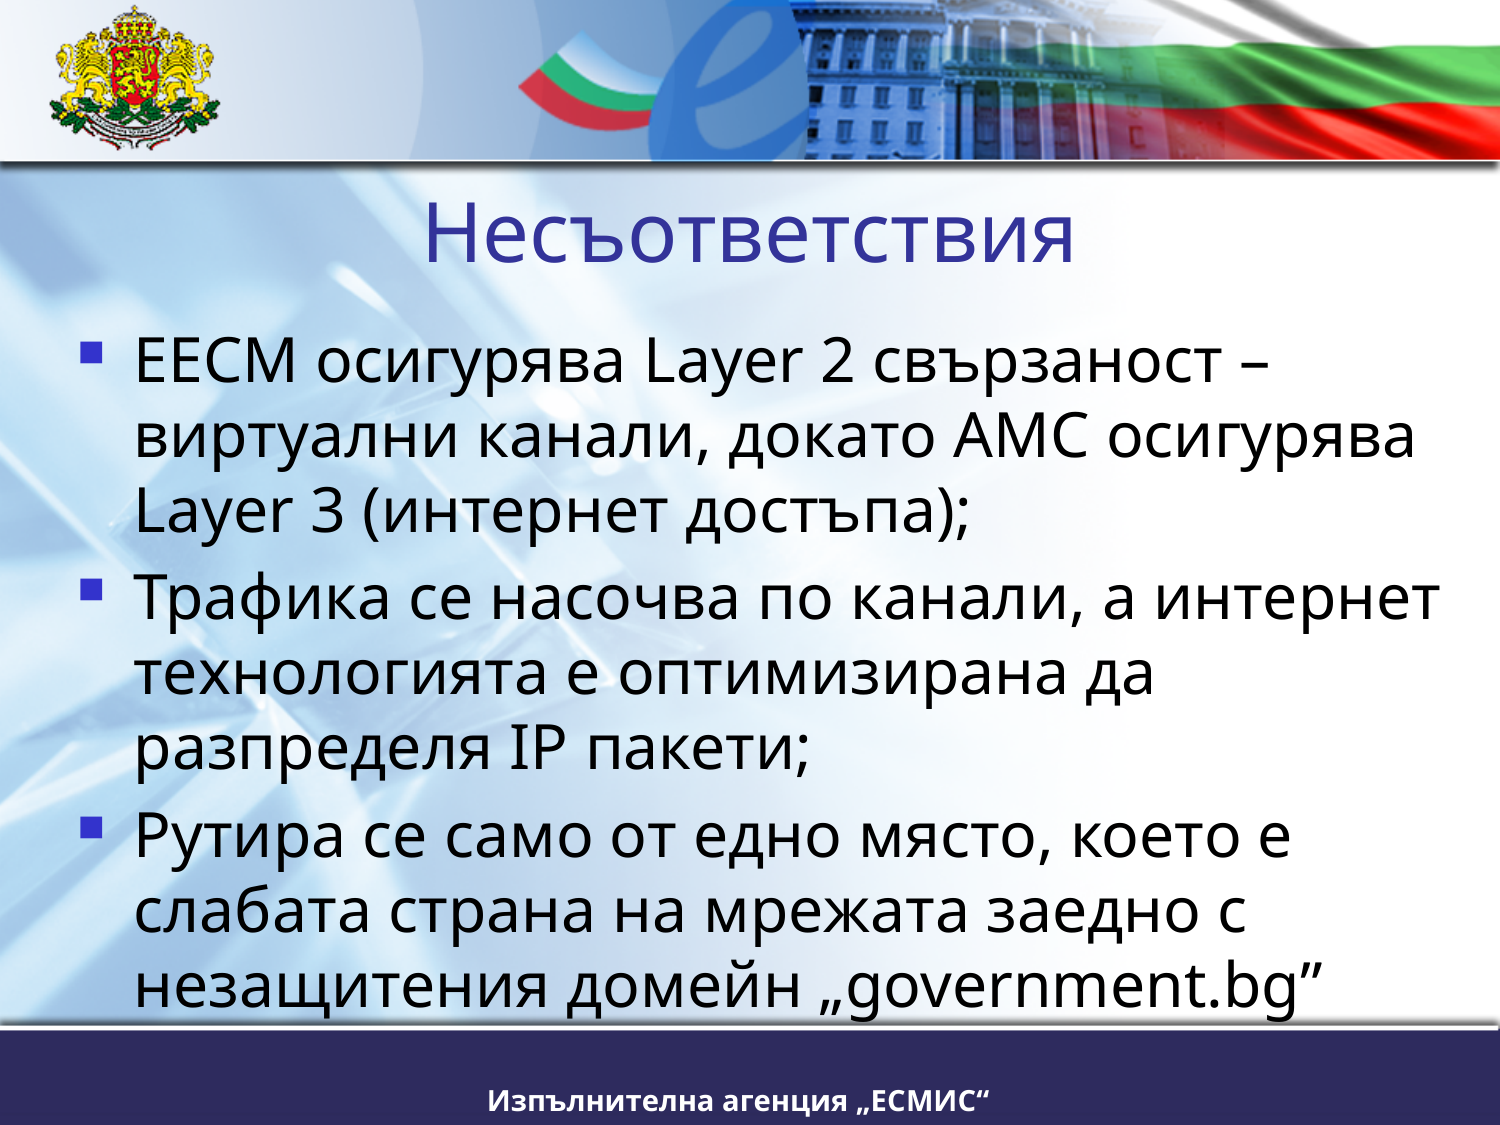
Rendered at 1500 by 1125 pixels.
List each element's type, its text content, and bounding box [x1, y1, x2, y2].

footer Изпълнителна агенция „ЕСМИС“ [182, 1049, 1294, 1125]
title Несъответствия [110, 172, 1389, 287]
picture [0, 0, 1500, 1125]
list ЕЕСМ осигурява Layer 2 свързаност – виртуални канали, докато АМС осигурява Layer 3 (интернет достъпа); Трафика се насочва по канали, а интернет технологията е оптимизирана да разпределя IP пакети; Рутира се само от едно място, което е слабата страна на мрежата заедно с незащитения домейн „government.bg” [62, 312, 1479, 988]
